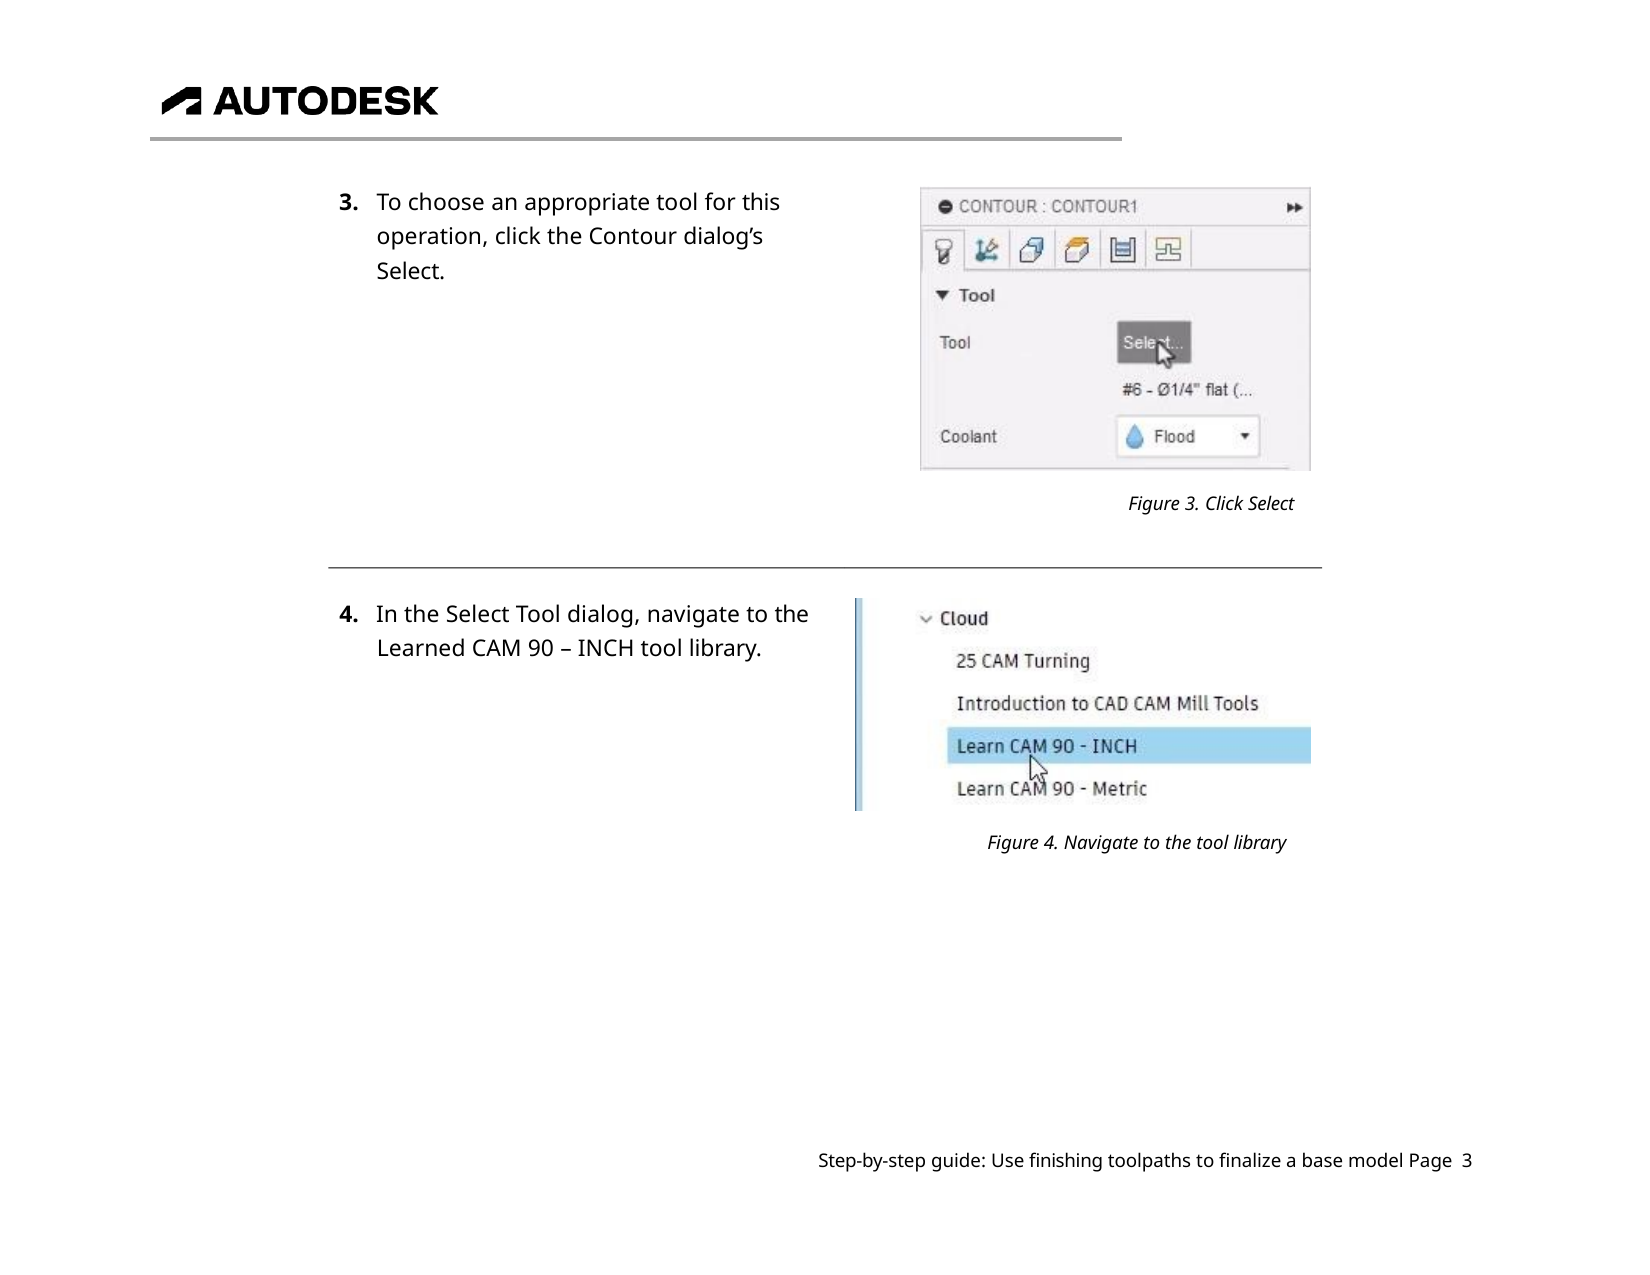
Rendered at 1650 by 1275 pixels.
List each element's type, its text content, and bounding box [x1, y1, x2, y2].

text_box Figure 4. Navigate to the tool library [985, 829, 1313, 854]
text_box 4. In the Select Tool dialog, navigate to the Learned CAM 90 – INCH tool library. [337, 590, 819, 662]
text_box 3. To choose an appropriate tool for this operation, click the Contour dialog’s Select. [337, 178, 787, 284]
text_box Figure 3. Click Select [1126, 489, 1313, 514]
picture [854, 598, 1311, 812]
slide_number Step-by-step guide: Use finishing toolpaths to finalize a base model Page 20 [816, 1145, 1509, 1275]
picture [161, 86, 439, 115]
picture [919, 186, 1311, 472]
